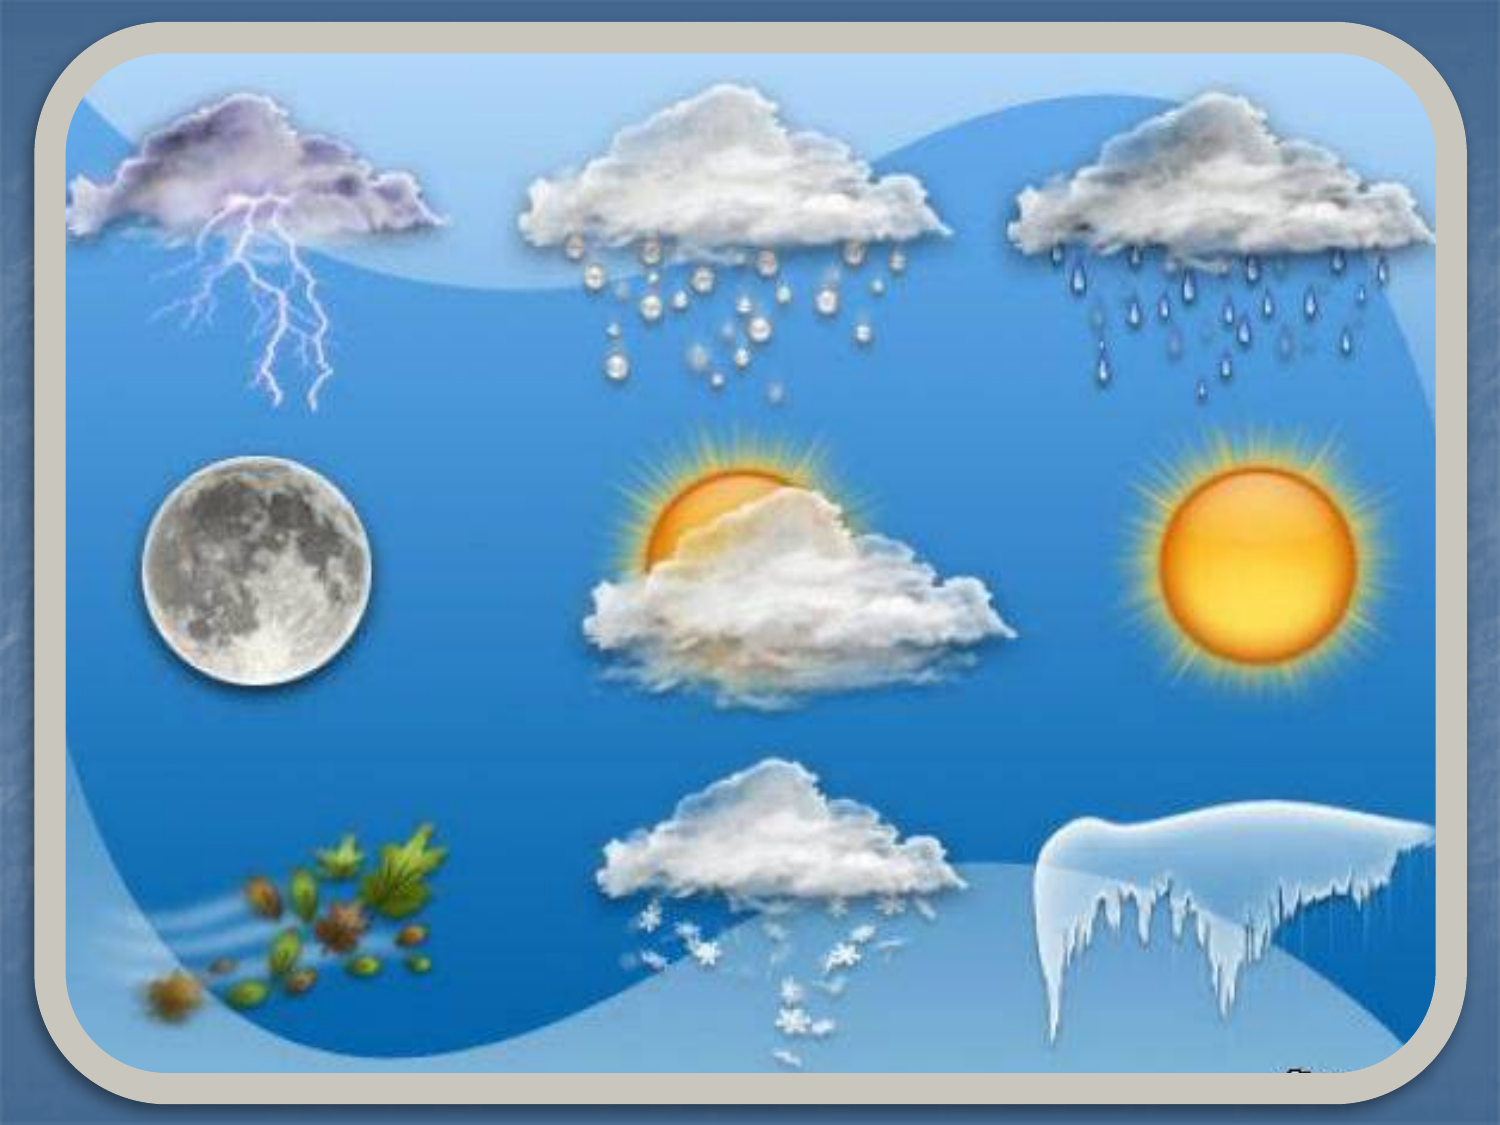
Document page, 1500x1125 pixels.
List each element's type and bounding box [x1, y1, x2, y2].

list [49, 37, 1452, 1089]
